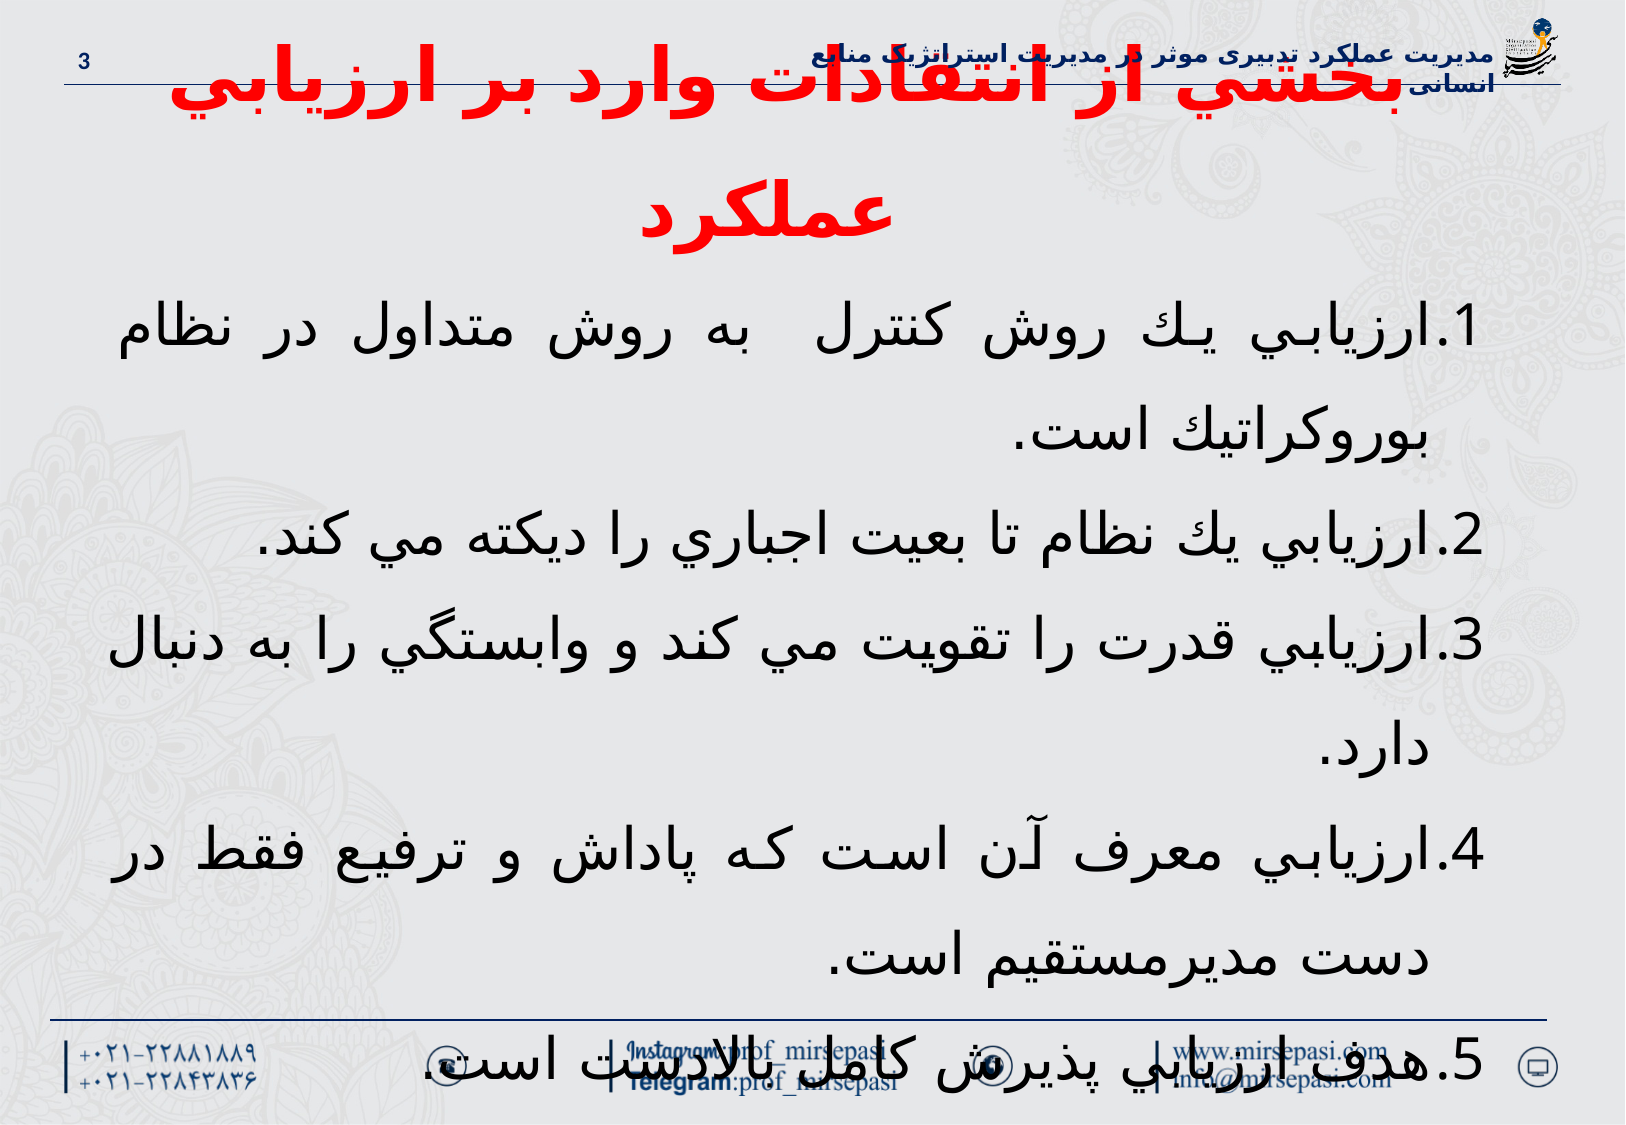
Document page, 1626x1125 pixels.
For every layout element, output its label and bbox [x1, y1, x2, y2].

text_box [50, 1019, 1558, 1096]
picture [0, 0, 1625, 1125]
